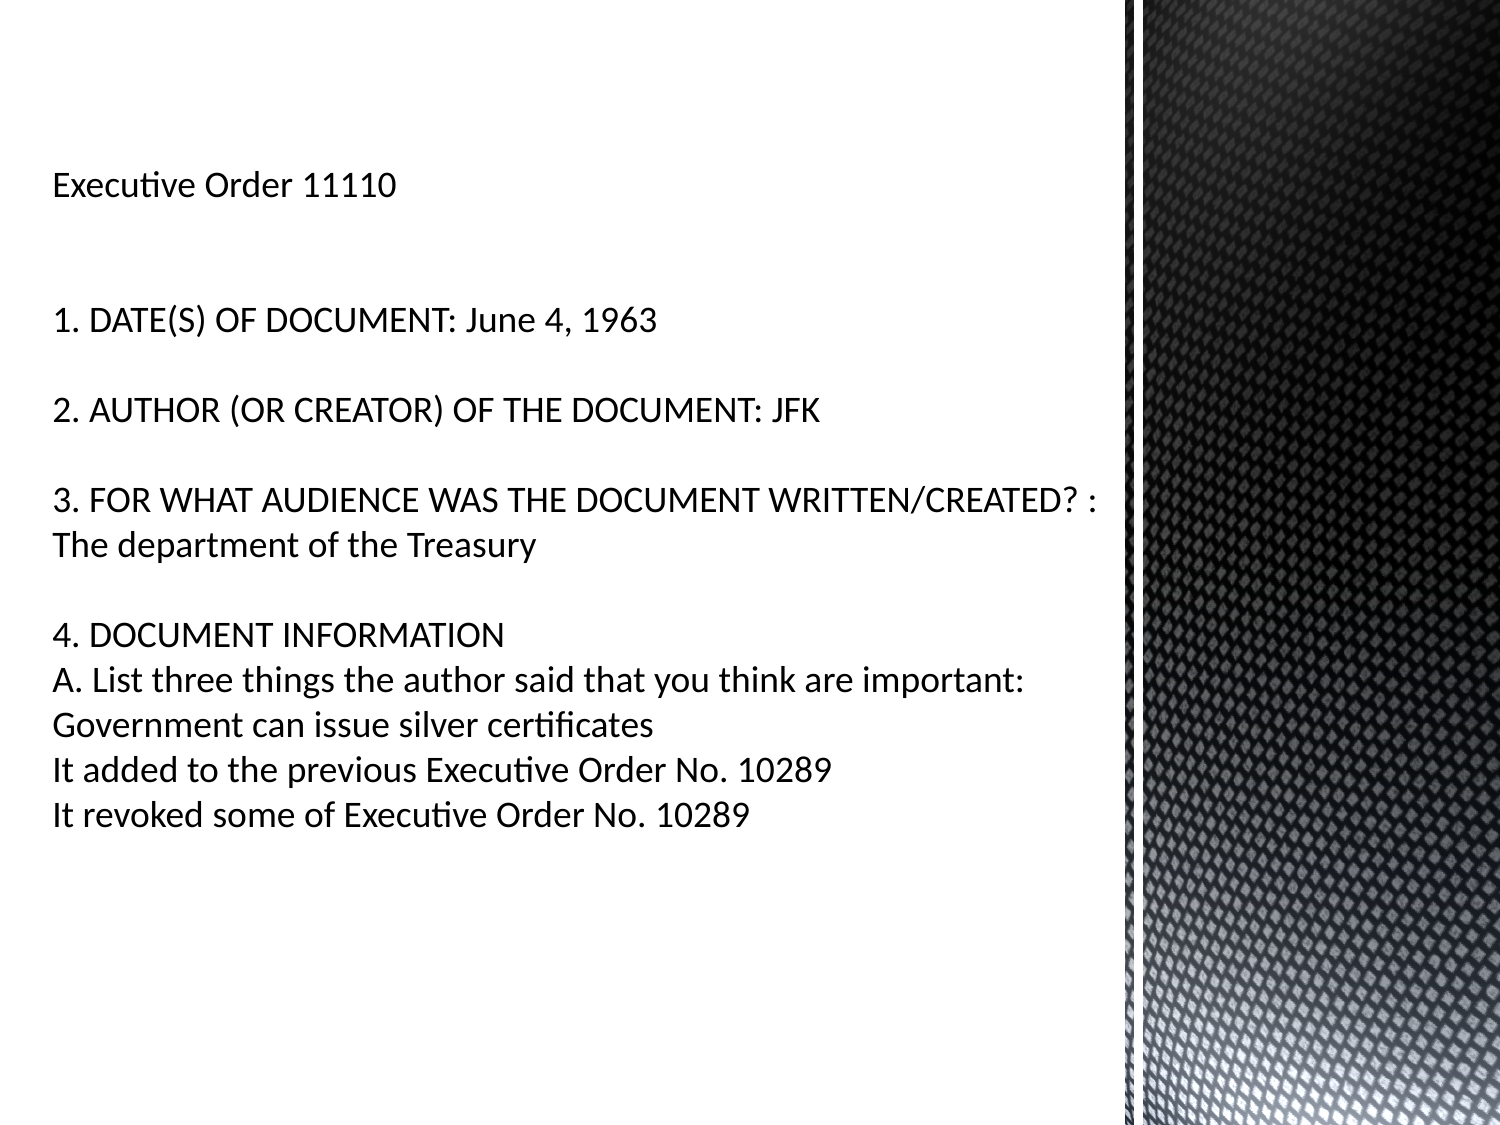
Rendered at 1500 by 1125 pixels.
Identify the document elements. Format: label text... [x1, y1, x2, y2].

text_box Executive Order 11110 1. DATE(S) OF DOCUMENT: June 4, 1963 2. AUTHOR (OR CREATOR) OF THE DOCUMENT: JFK 3. FOR WHAT AUDIENCE WAS THE DOCUMENT WRITTEN/CREATED? : The department of the Treasury 4. DOCUMENT INFORMATION A. List three things the author said that you think are important: Government can issue silver certificates It added to the previous Executive Order No. 10289 It revoked some of Executive Order No. 10289 [37, 62, 1125, 843]
picture [1125, 0, 1500, 1125]
